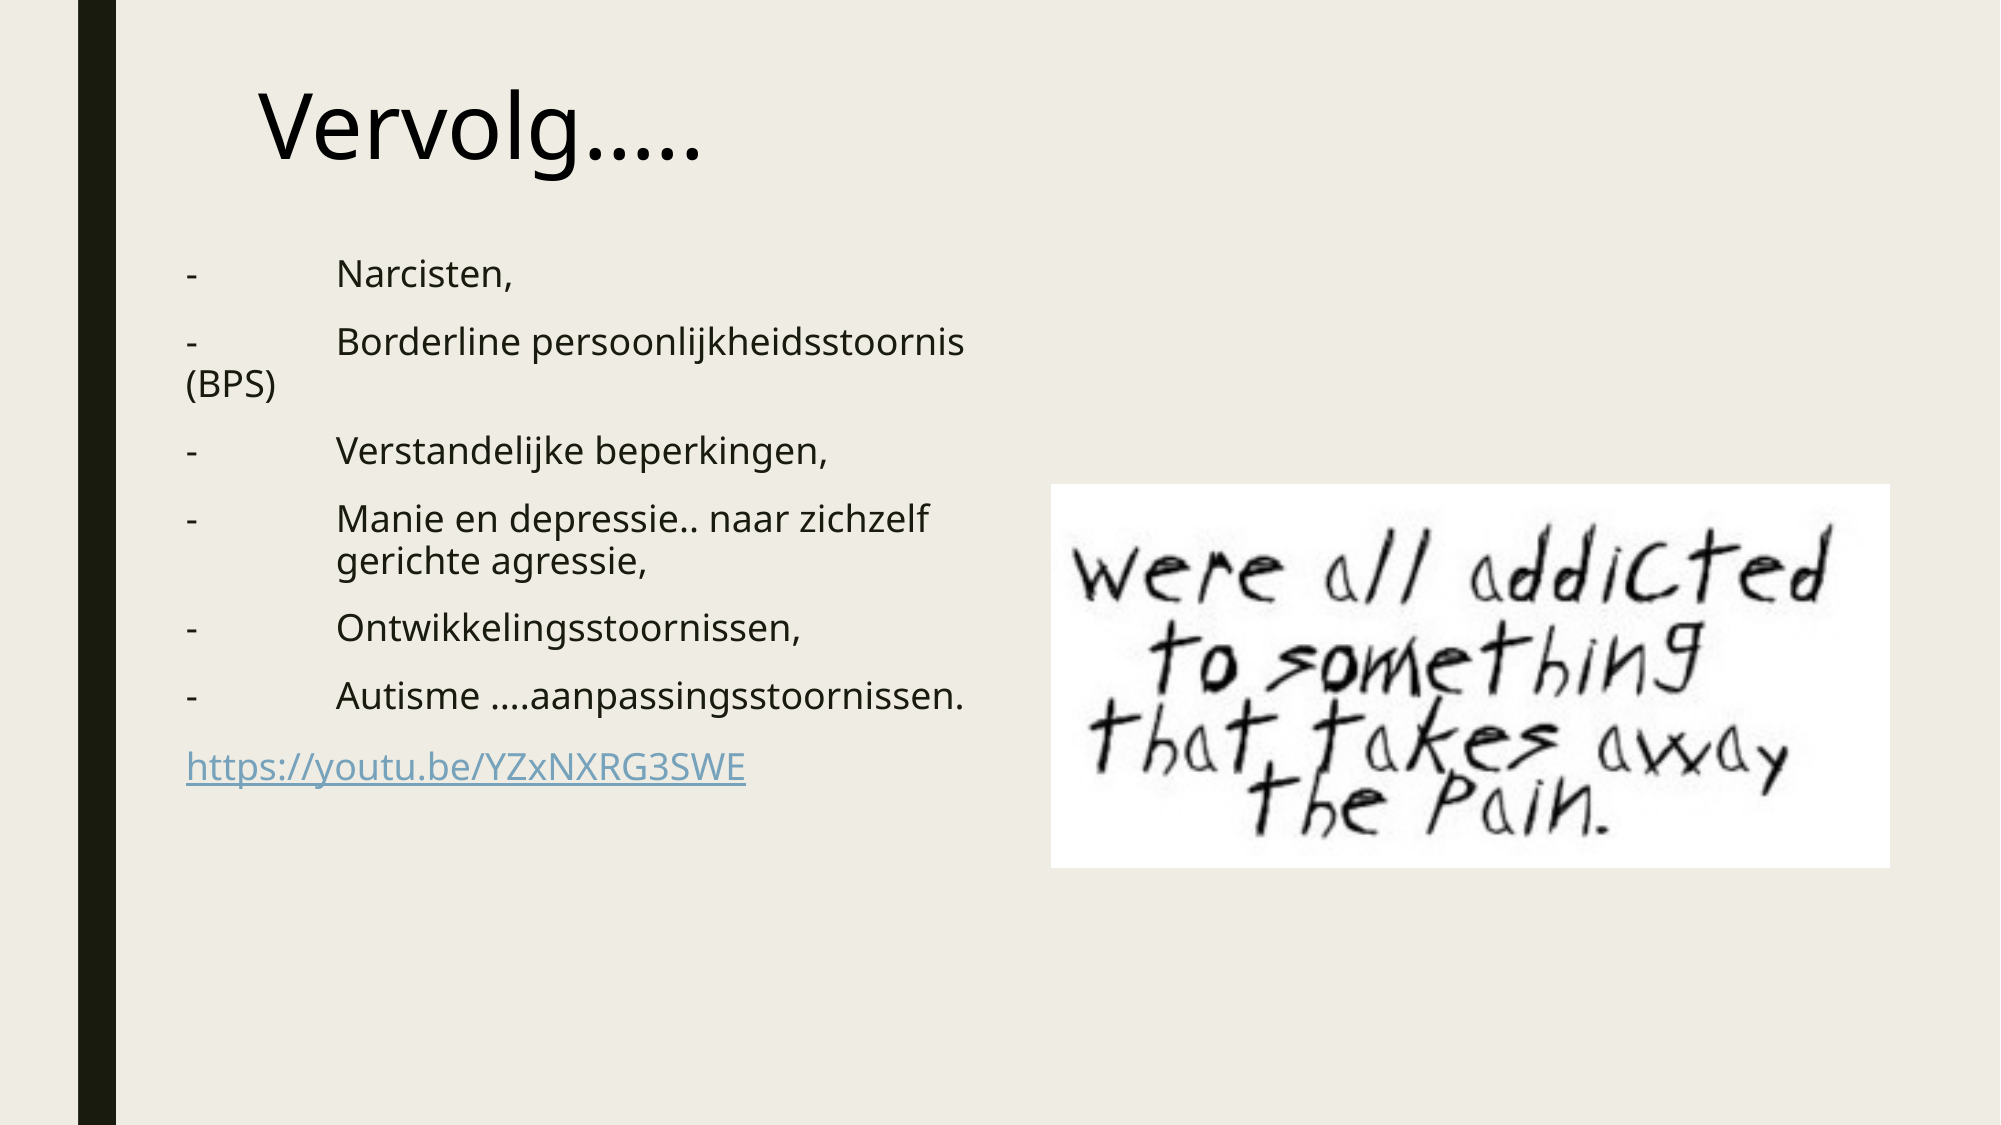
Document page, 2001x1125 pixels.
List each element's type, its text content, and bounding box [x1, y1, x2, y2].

list - Narcisten, - Borderline persoonlijkheidsstoornis (BPS) - Verstandelijke beperkingen, - Manie en depressie.. naar zichzelf gerichte agressie, - Ontwikkelingsstoornissen, - Autisme ….aanpassingsstoornissen. https://youtu.be/YZxNXRG3SWE [167, 246, 1074, 835]
picture [1051, 484, 1890, 868]
text_box Vervolg….. [243, 60, 1532, 186]
text_box [76, 0, 119, 1125]
